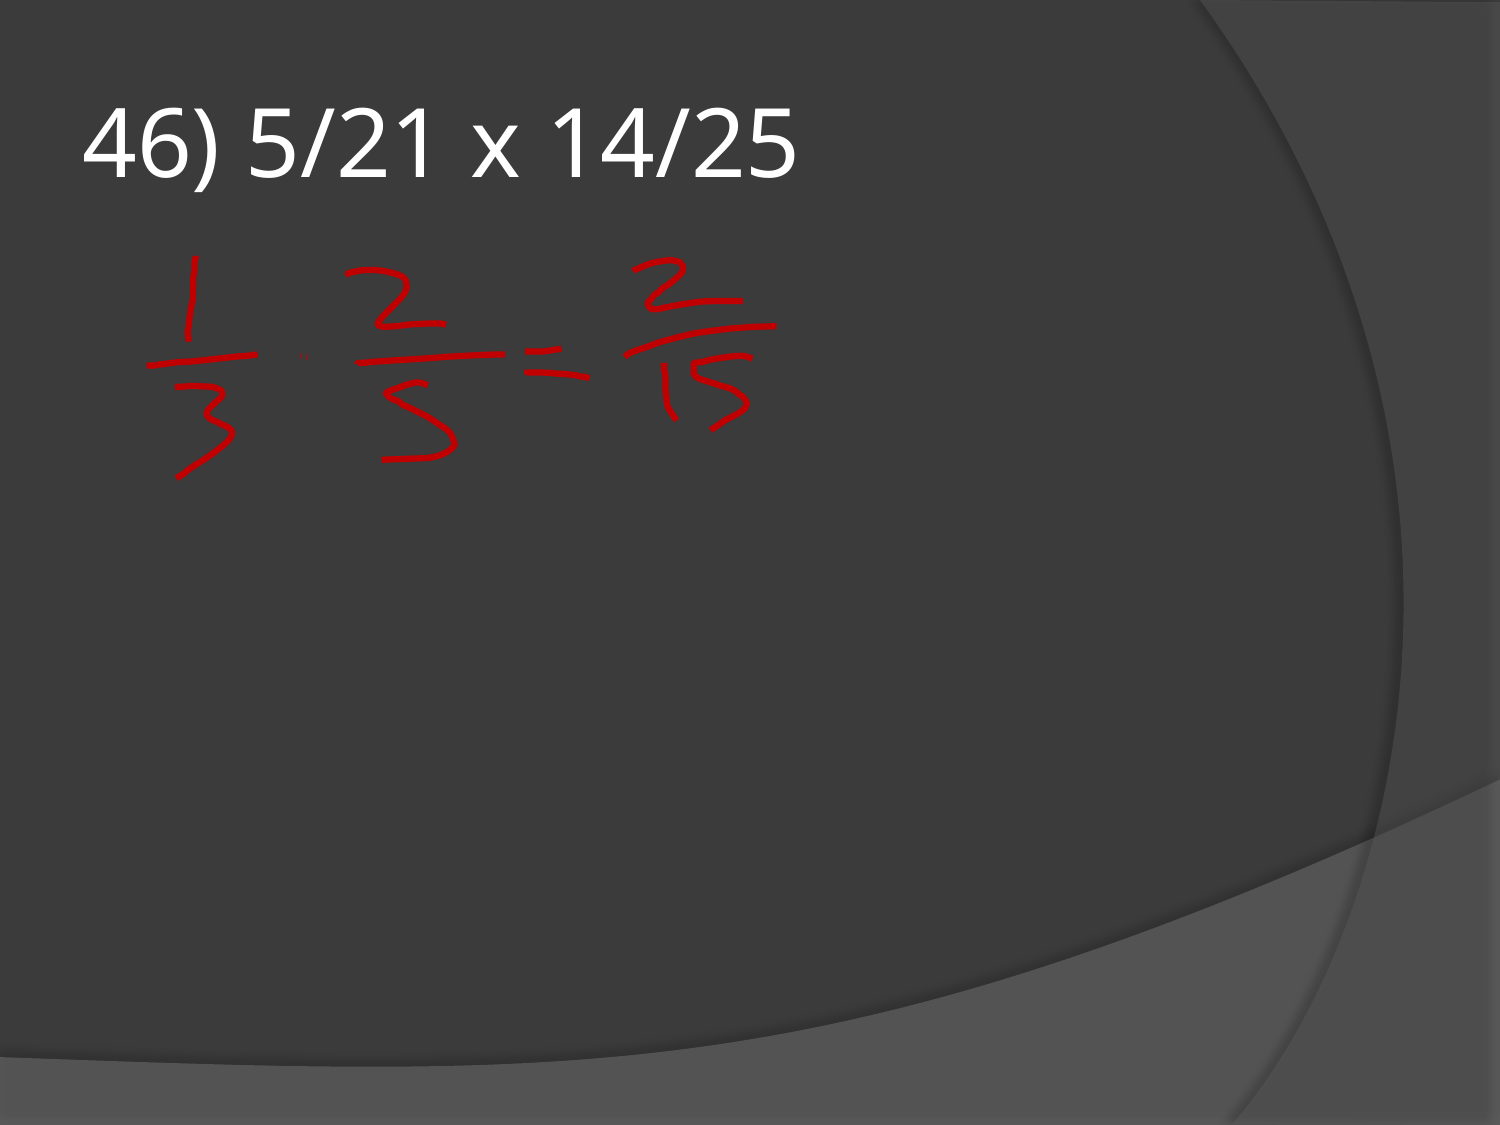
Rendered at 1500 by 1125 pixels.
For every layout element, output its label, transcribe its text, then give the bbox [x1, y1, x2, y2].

text_box [624, 325, 777, 358]
text_box [381, 381, 456, 461]
title 46) 5/21 x 14/25 [75, 45, 1300, 233]
text_box [692, 355, 753, 431]
text_box [174, 385, 233, 479]
text_box [525, 347, 562, 353]
text_box [356, 353, 506, 365]
text_box [187, 255, 197, 342]
text_box [146, 353, 258, 367]
text_box [632, 259, 743, 311]
text_box [526, 370, 590, 379]
text_box [663, 362, 678, 421]
text_box [347, 269, 447, 328]
